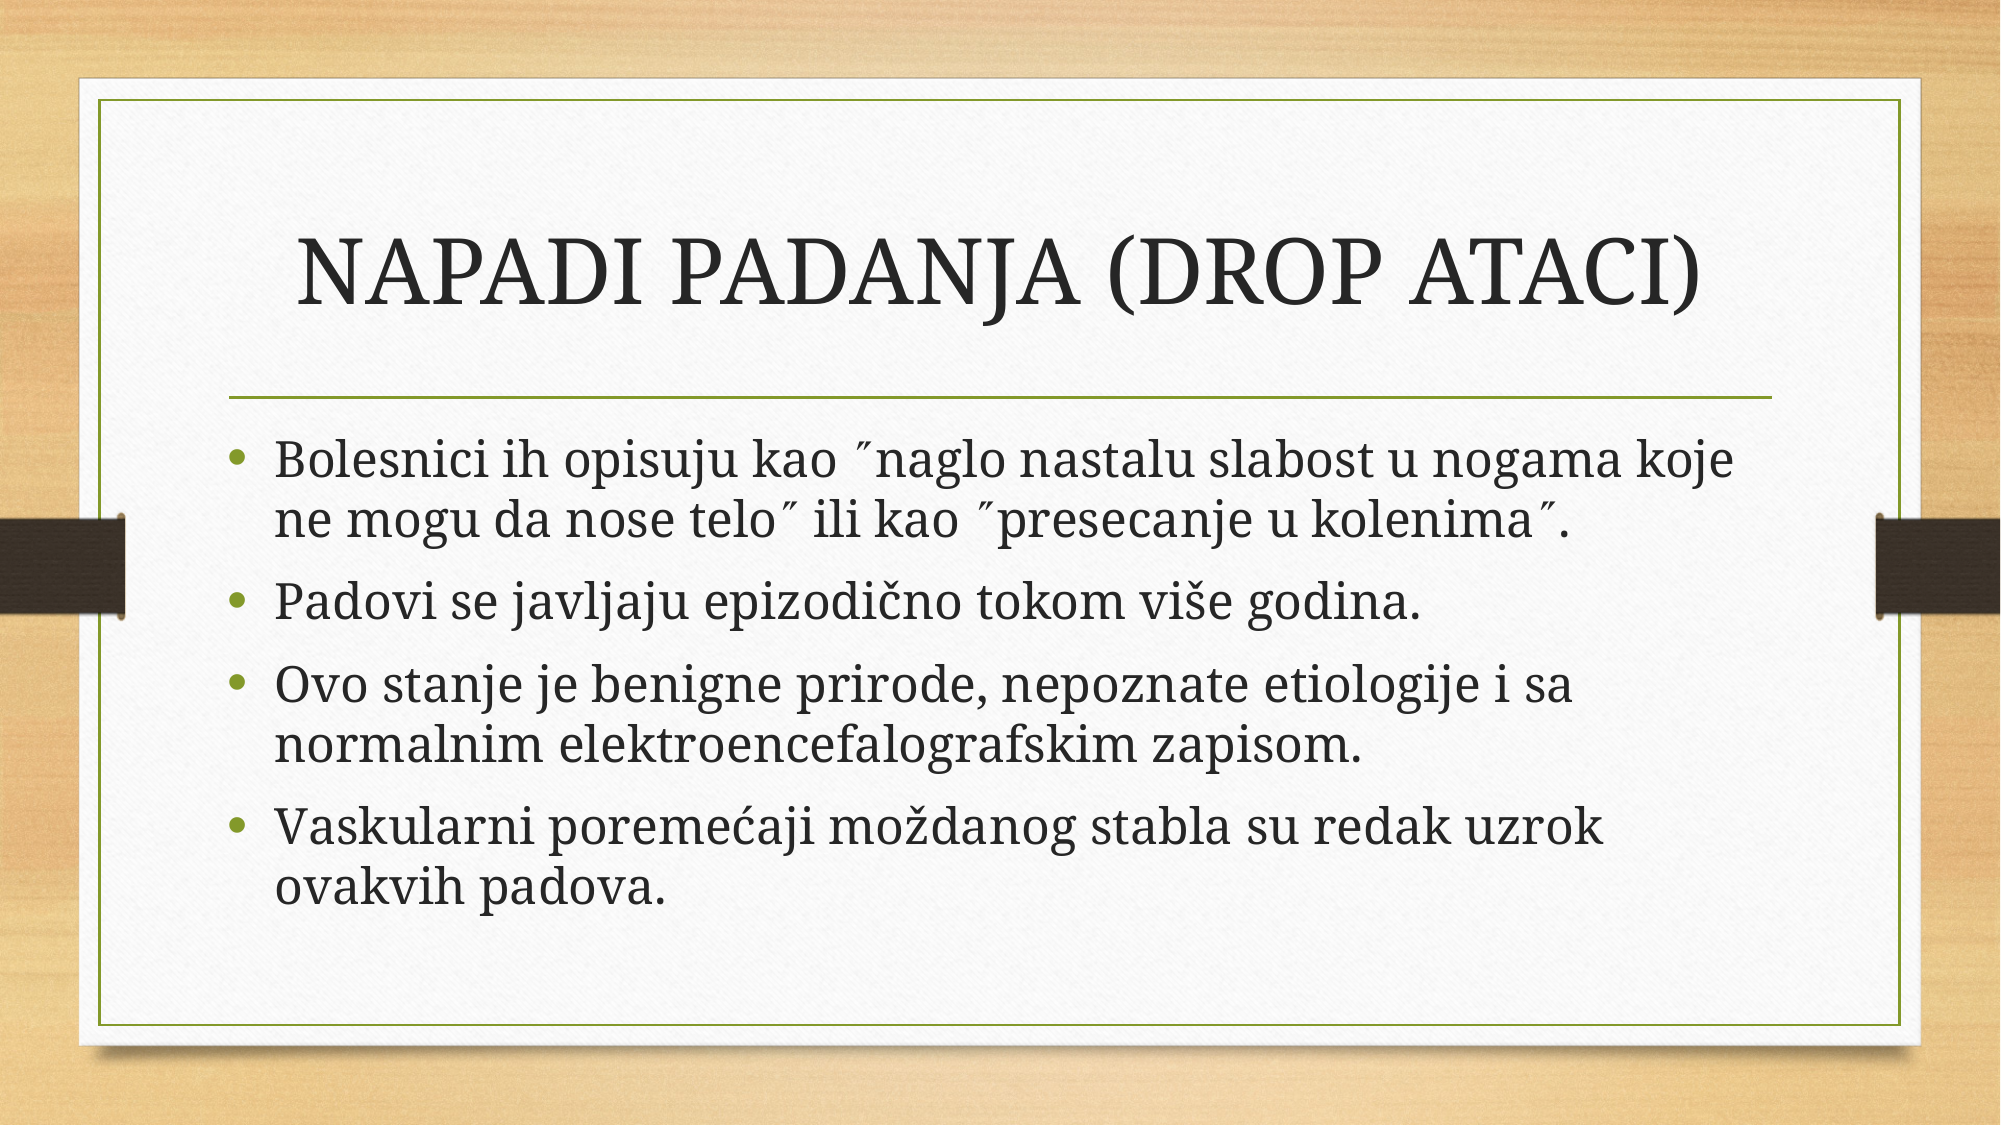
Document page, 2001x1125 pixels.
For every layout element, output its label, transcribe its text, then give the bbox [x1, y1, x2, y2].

picture [0, 0, 2001, 1125]
list Bolesnici ih opisuju kao naglo nastalu slabost u nogama koje ne mogu da nose telo ili kao presecanje u kolenima. Padovi se javljaju epizodično tokom više godina. Ovo stanje je benigne prirode, nepoznate etiologije i sa normalnim elektroencefalografskim zapisom. Vaskularni poremećaji moždanog stabla su redak uzrok ovakvih padova. [212, 419, 1788, 964]
title NAPADI PADANJA (DROP ATACI) [212, 161, 1788, 375]
